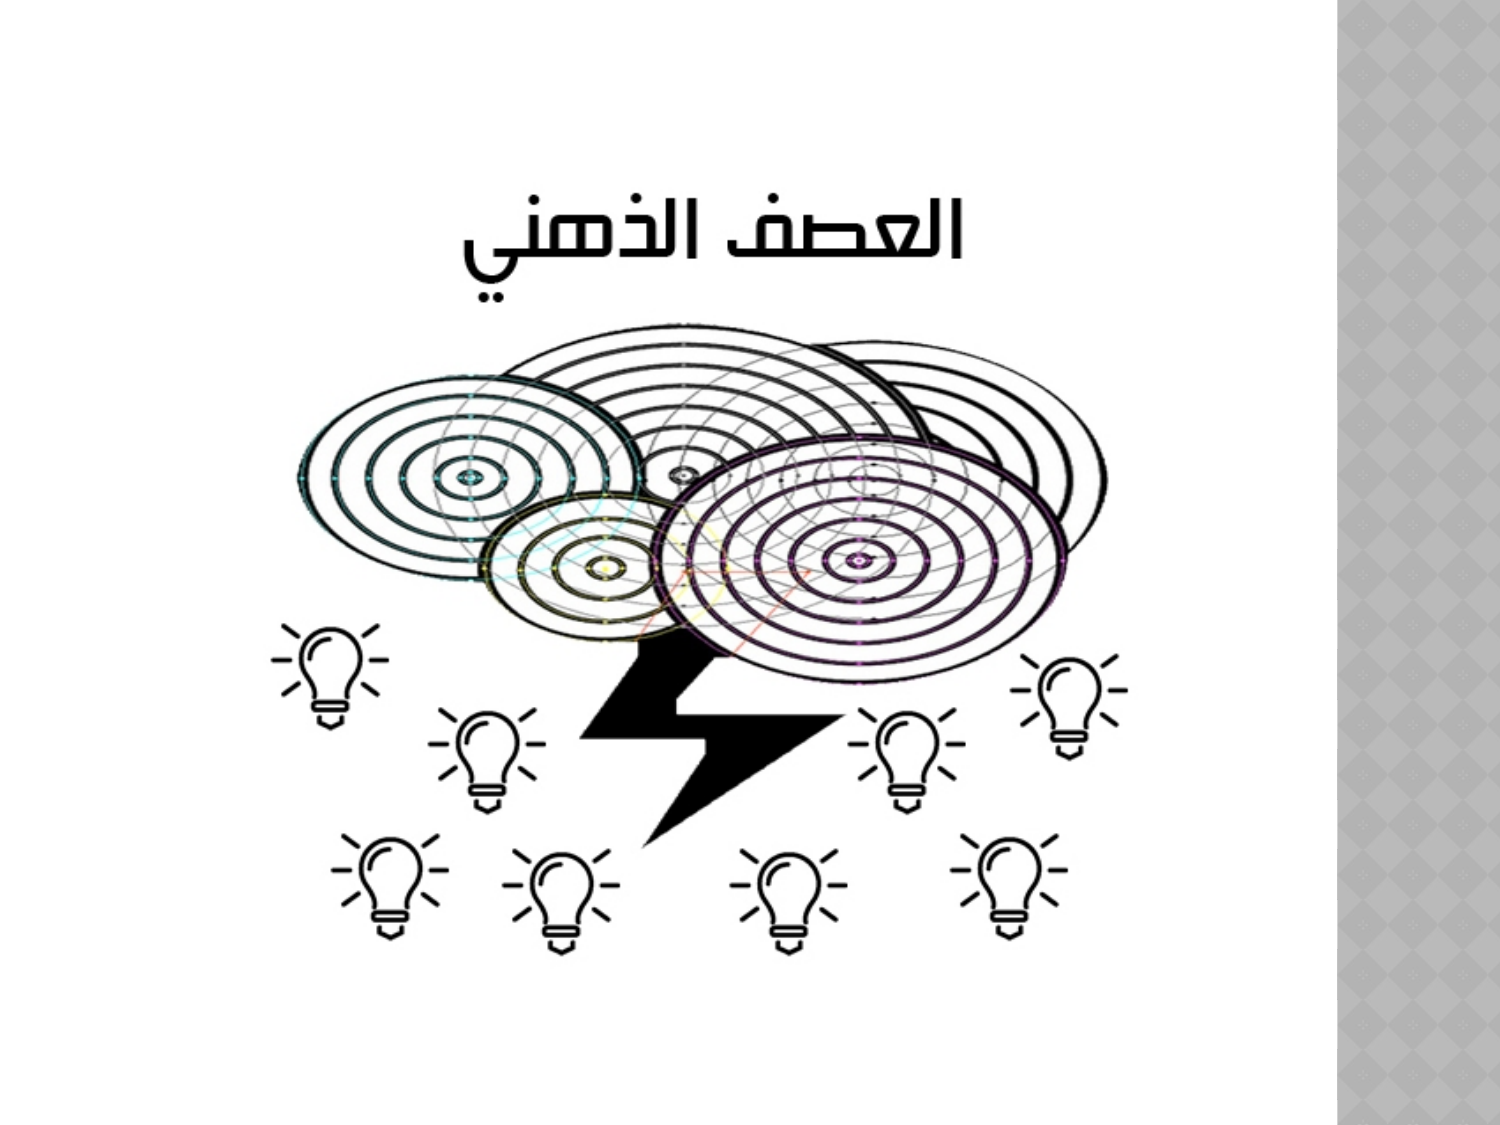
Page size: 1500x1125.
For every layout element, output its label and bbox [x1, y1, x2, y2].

list [123, 148, 1294, 1012]
